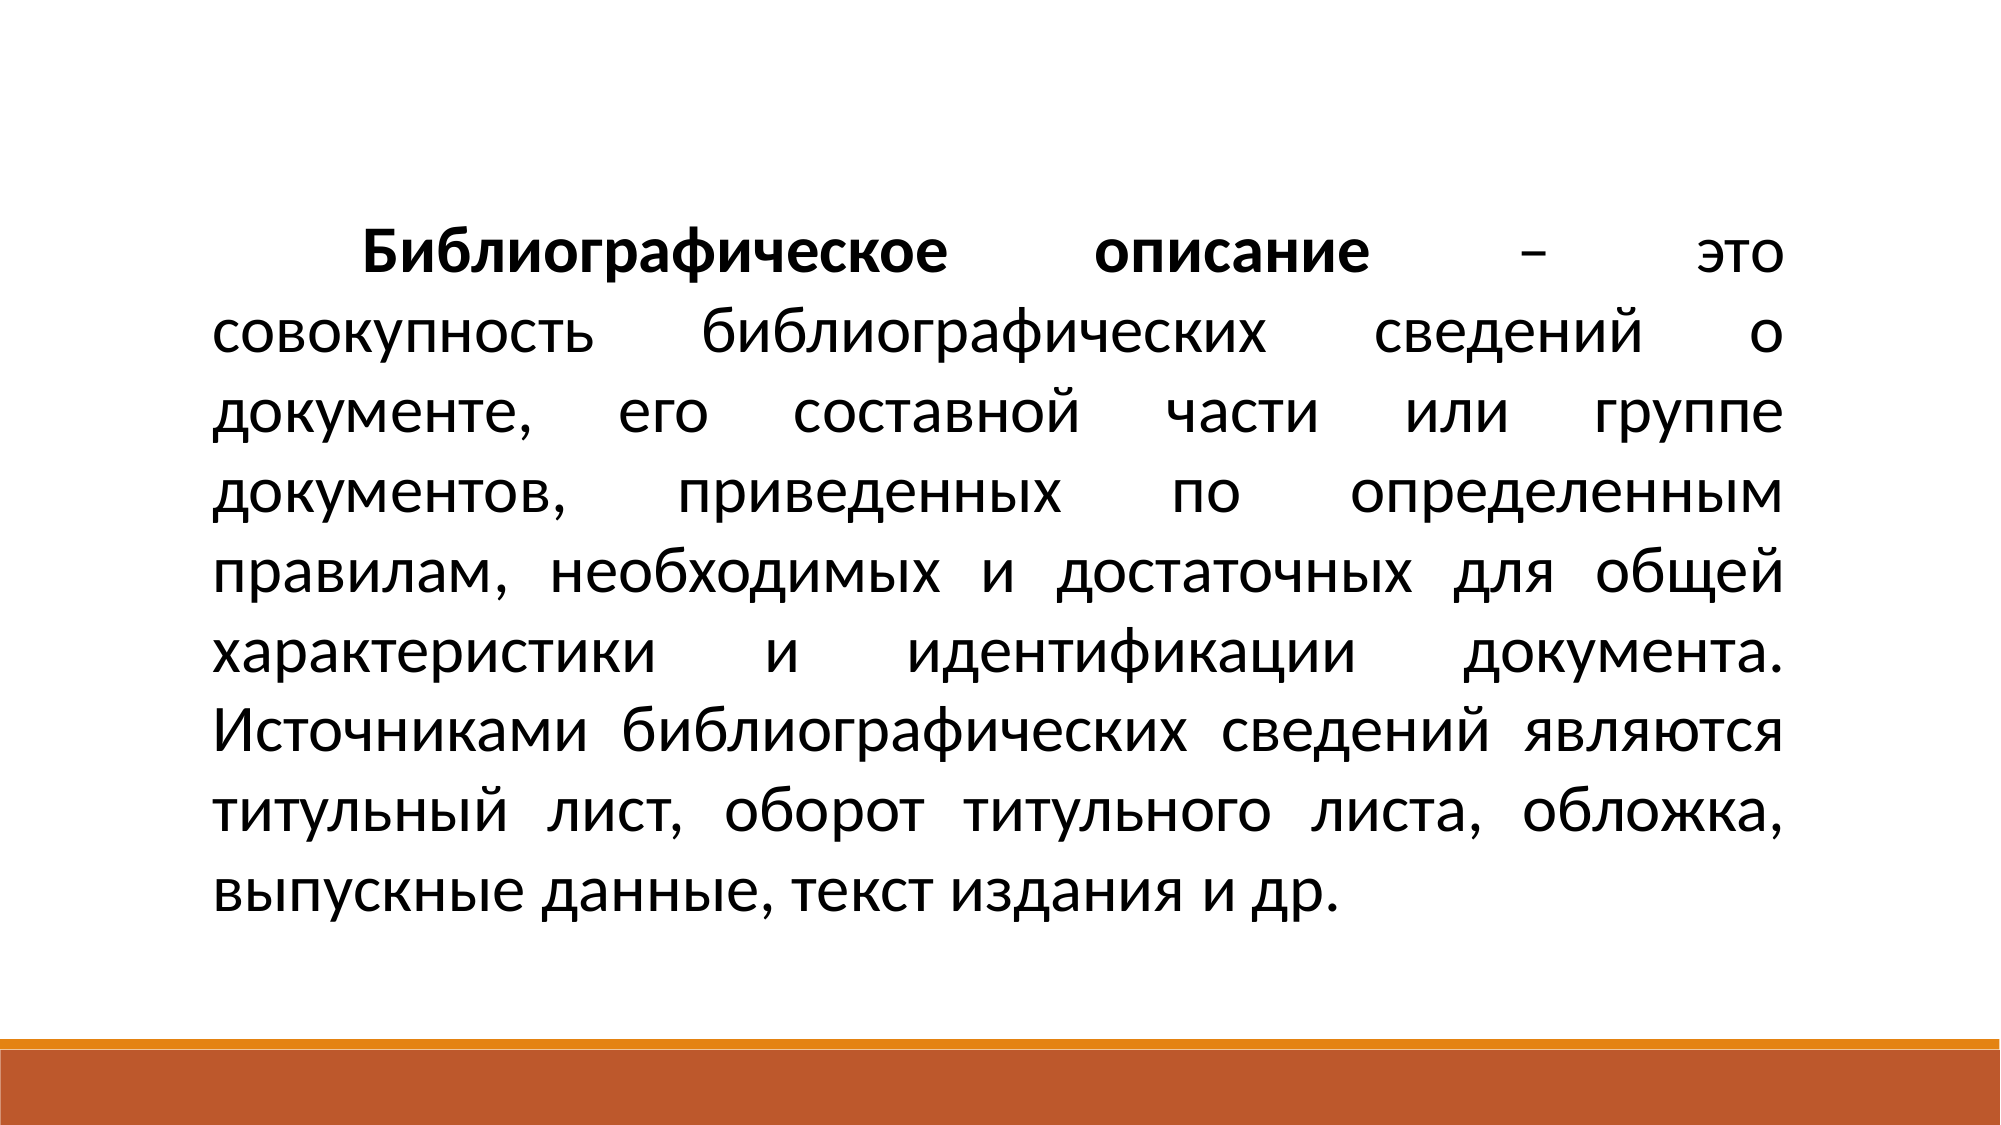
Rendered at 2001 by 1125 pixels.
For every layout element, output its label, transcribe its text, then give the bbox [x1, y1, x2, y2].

text_box Библиографическое описание – это совокупность библиографических сведений о документе, его составной части или группе документов, приведенных по определенным правилам, необходимых и достаточных для общей характеристики и идентификации документа. Источниками библиографических сведений являются титульный лист, оборот титульного листа, обложка, выпускные данные, текст издания и др. [197, 198, 1800, 933]
